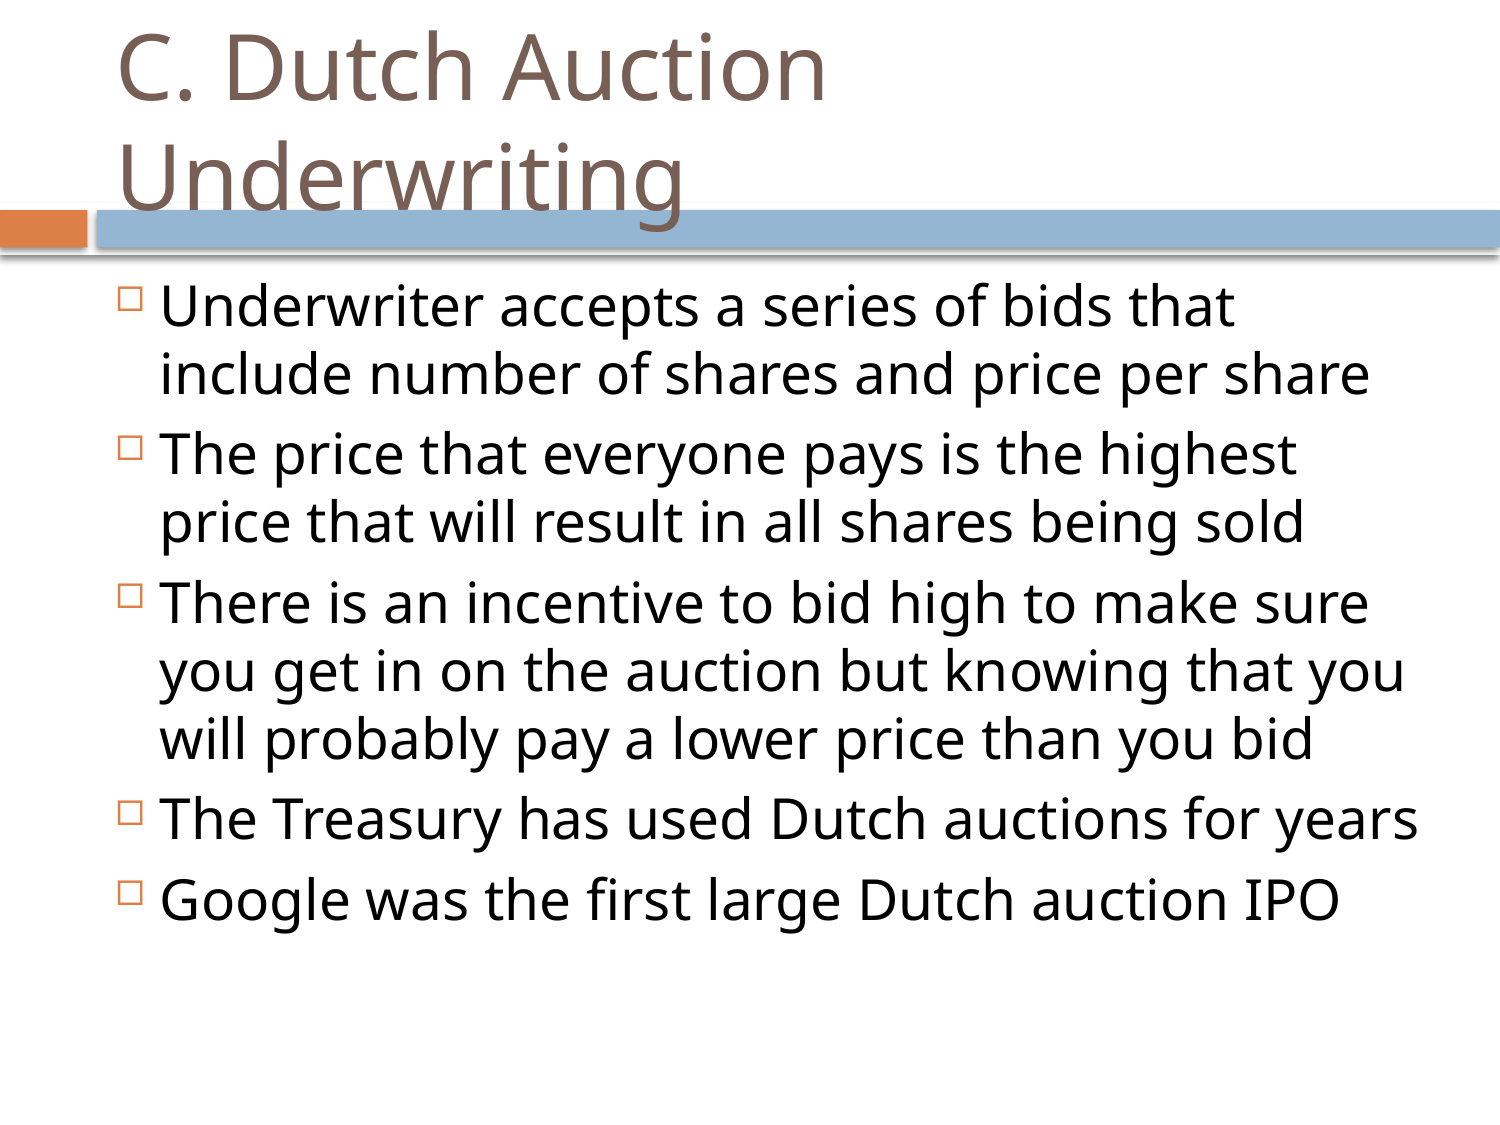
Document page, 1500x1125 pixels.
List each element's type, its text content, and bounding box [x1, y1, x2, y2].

title C. Dutch Auction Underwriting [100, 37, 1438, 200]
list Underwriter accepts a series of bids that include number of shares and price per share The price that everyone pays is the highest price that will result in all shares being sold There is an incentive to bid high to make sure you get in on the auction but knowing that you will probably pay a lower price than you bid The Treasury has used Dutch auctions for years Google was the first large Dutch auction IPO [100, 262, 1438, 1000]
